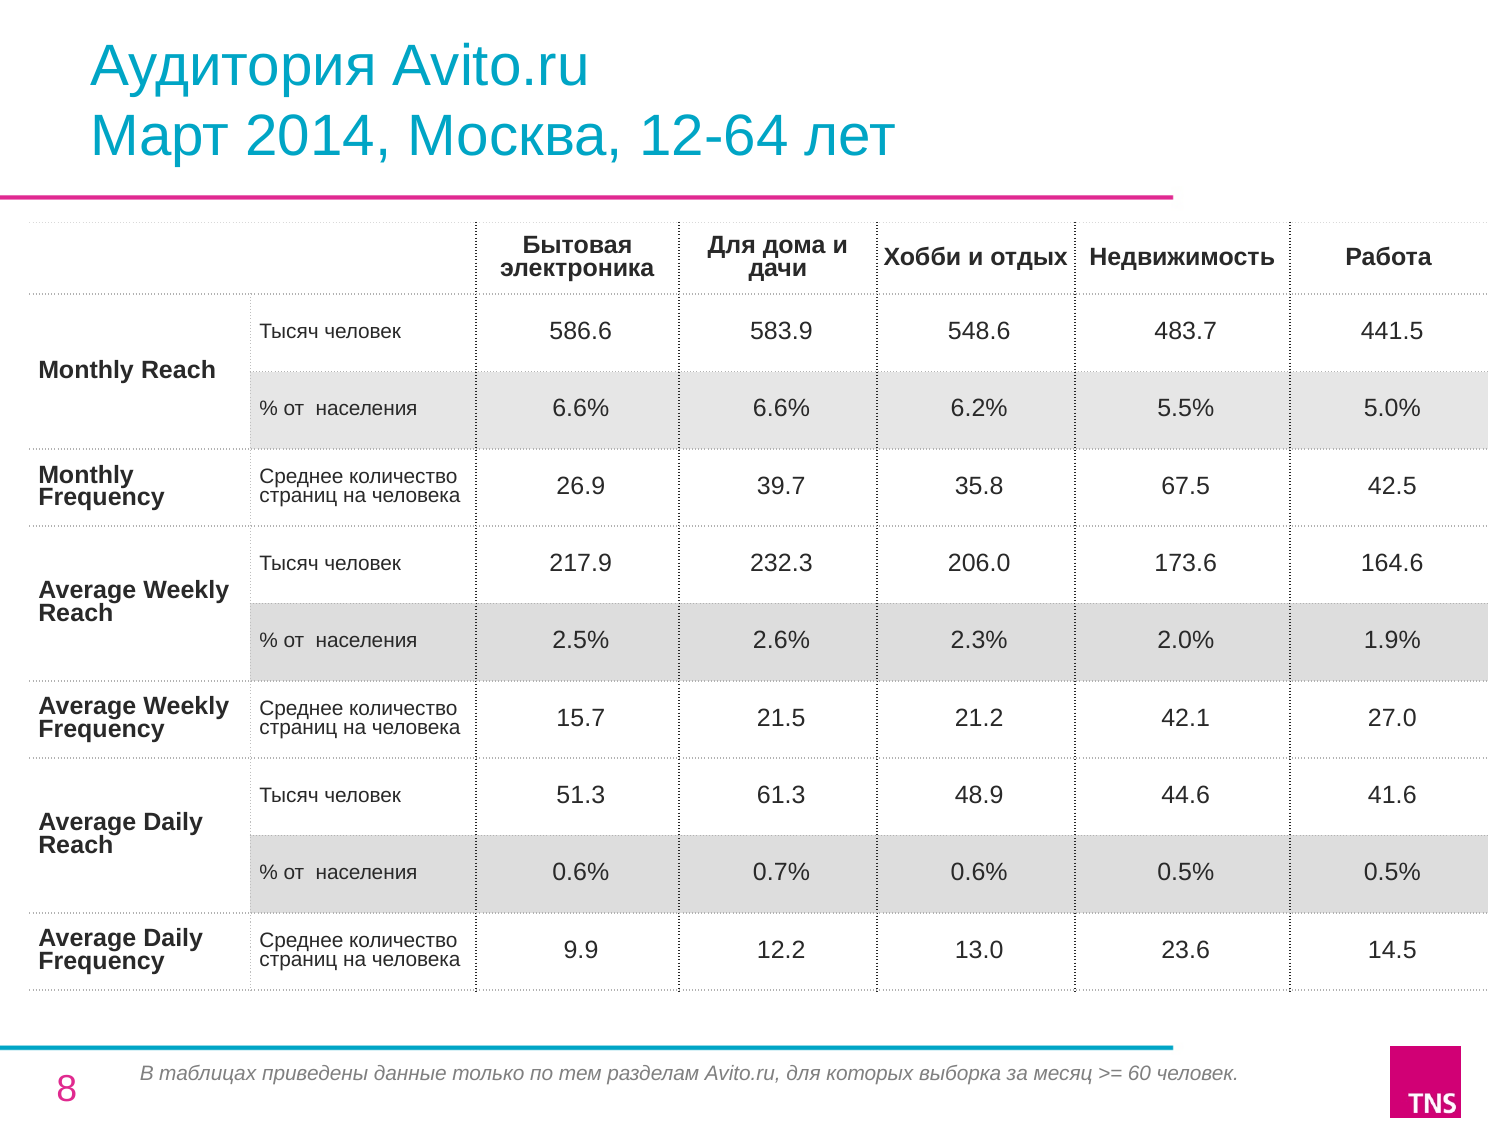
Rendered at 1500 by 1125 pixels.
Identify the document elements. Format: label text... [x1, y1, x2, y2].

table_cell 2.6% [679, 603, 877, 681]
table_cell Monthly Reach [29, 294, 250, 449]
table_cell 586.6 [476, 294, 679, 372]
table_cell 548.6 [877, 294, 1075, 372]
table_cell 41.6 [1290, 758, 1488, 835]
title Аудитория Avito.ru Март 2014, Москва, 12-64 лет [74, 8, 1476, 187]
table_cell Тысяч человек [250, 758, 476, 835]
table_cell % от населения [250, 603, 476, 681]
table_cell 164.6 [1290, 526, 1488, 603]
table_cell 0.6% [877, 835, 1075, 913]
table_cell 35.8 [877, 449, 1075, 526]
table_cell 42.1 [1075, 681, 1290, 758]
text_box В таблицах приведены данные только по тем разделам Avito.ru, для которых выборка за месяц >= 60 человек. [124, 1052, 1463, 1092]
table_cell 2.0% [1075, 603, 1290, 681]
table_cell 15.7 [476, 681, 679, 758]
table_cell 26.9 [476, 449, 679, 526]
table_cell 21.5 [679, 681, 877, 758]
table_cell 583.9 [679, 294, 877, 372]
table_cell 5.5% [1075, 372, 1290, 449]
table_cell 9.9 [476, 913, 679, 990]
table_cell 173.6 [1075, 526, 1290, 603]
table_cell 5.0% [1290, 372, 1488, 449]
table_cell Average Weekly Reach [29, 526, 250, 681]
table_cell 44.6 [1075, 758, 1290, 835]
table_cell Average Daily Frequency [29, 913, 250, 990]
table_cell Average Daily Reach [29, 758, 250, 913]
table_header [29, 223, 476, 294]
table_header Для дома и дачи [679, 223, 877, 294]
table_cell 232.3 [679, 526, 877, 603]
table_header Бытовая электроника [476, 223, 679, 294]
table_cell 21.2 [877, 681, 1075, 758]
table_cell 483.7 [1075, 294, 1290, 372]
table_cell 14.5 [1290, 913, 1488, 990]
table_cell 0.6% [476, 835, 679, 913]
picture [0, 0, 1500, 1125]
table_cell 67.5 [1075, 449, 1290, 526]
table_header Недвижимость [1075, 223, 1290, 294]
table_cell 23.6 [1075, 913, 1290, 990]
table_cell 12.2 [679, 913, 877, 990]
slide_number 8 [40, 1055, 392, 1125]
table_cell 0.7% [679, 835, 877, 913]
table_header Работа [1290, 223, 1488, 294]
table_cell 0.5% [1075, 835, 1290, 913]
table_cell Среднее количество страниц на человека [250, 449, 476, 526]
table_cell 441.5 [1290, 294, 1488, 372]
table_cell Тысяч человек [250, 526, 476, 603]
table_cell 2.3% [877, 603, 1075, 681]
table_cell 39.7 [679, 449, 877, 526]
table_cell 6.2% [877, 372, 1075, 449]
table_cell 51.3 [476, 758, 679, 835]
table_cell 2.5% [476, 603, 679, 681]
table_cell % от населения [250, 372, 476, 449]
table_header Хобби и отдых [877, 223, 1075, 294]
table_cell 0.5% [1290, 835, 1488, 913]
table_cell 217.9 [476, 526, 679, 603]
table_cell Тысяч человек [250, 294, 476, 372]
table_cell Среднее количество страниц на человека [250, 913, 476, 990]
table_cell 27.0 [1290, 681, 1488, 758]
table_cell Monthly Frequency [29, 449, 250, 526]
table_cell 6.6% [679, 372, 877, 449]
table_cell % от населения [250, 835, 476, 913]
table_cell Среднее количество страниц на человека [250, 681, 476, 758]
table_cell 206.0 [877, 526, 1075, 603]
table_cell 6.6% [476, 372, 679, 449]
table_cell 48.9 [877, 758, 1075, 835]
table_cell 1.9% [1290, 603, 1488, 681]
table_cell Average Weekly Frequency [29, 681, 250, 758]
table_cell 13.0 [877, 913, 1075, 990]
table_cell 42.5 [1290, 449, 1488, 526]
table_cell 61.3 [679, 758, 877, 835]
